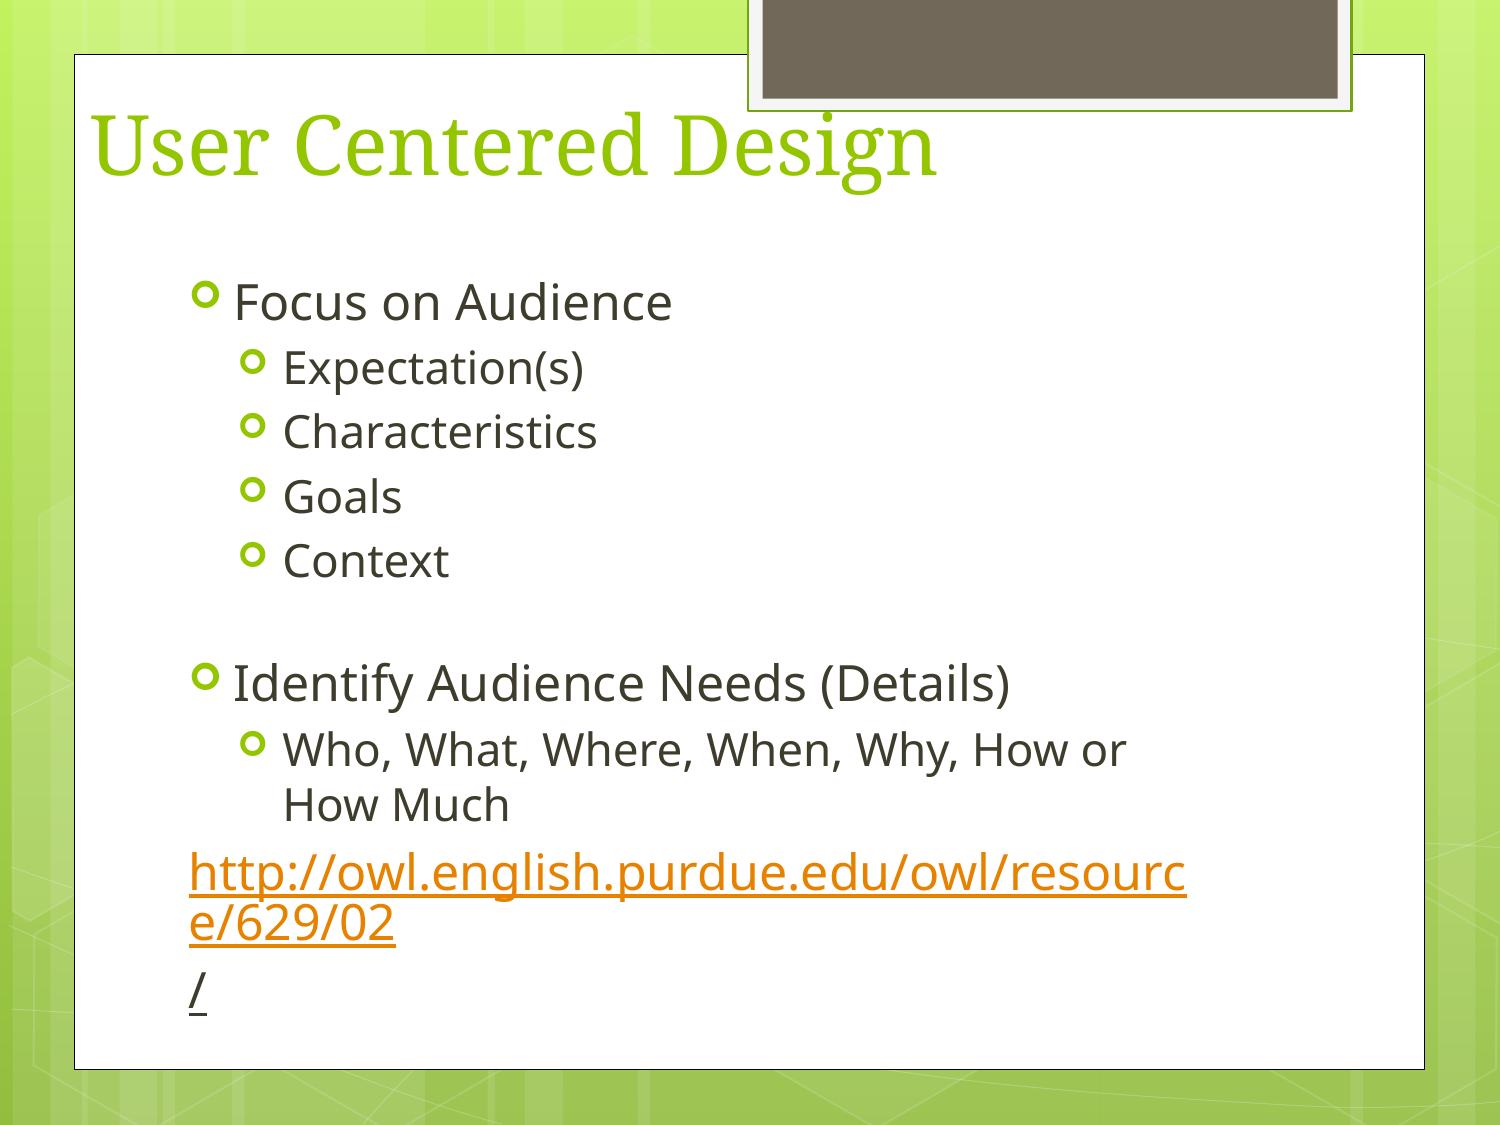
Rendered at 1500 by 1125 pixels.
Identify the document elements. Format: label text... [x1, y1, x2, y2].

text_box Focus on Audience Expectation(s) Characteristics Goals Context Identify Audience Needs (Details) Who, What, Where, When, Why, How or How Much http://owl.english.purdue.edu/owl/resource/629/02/ [162, 262, 1225, 988]
title User Centered Design [75, 75, 1000, 200]
